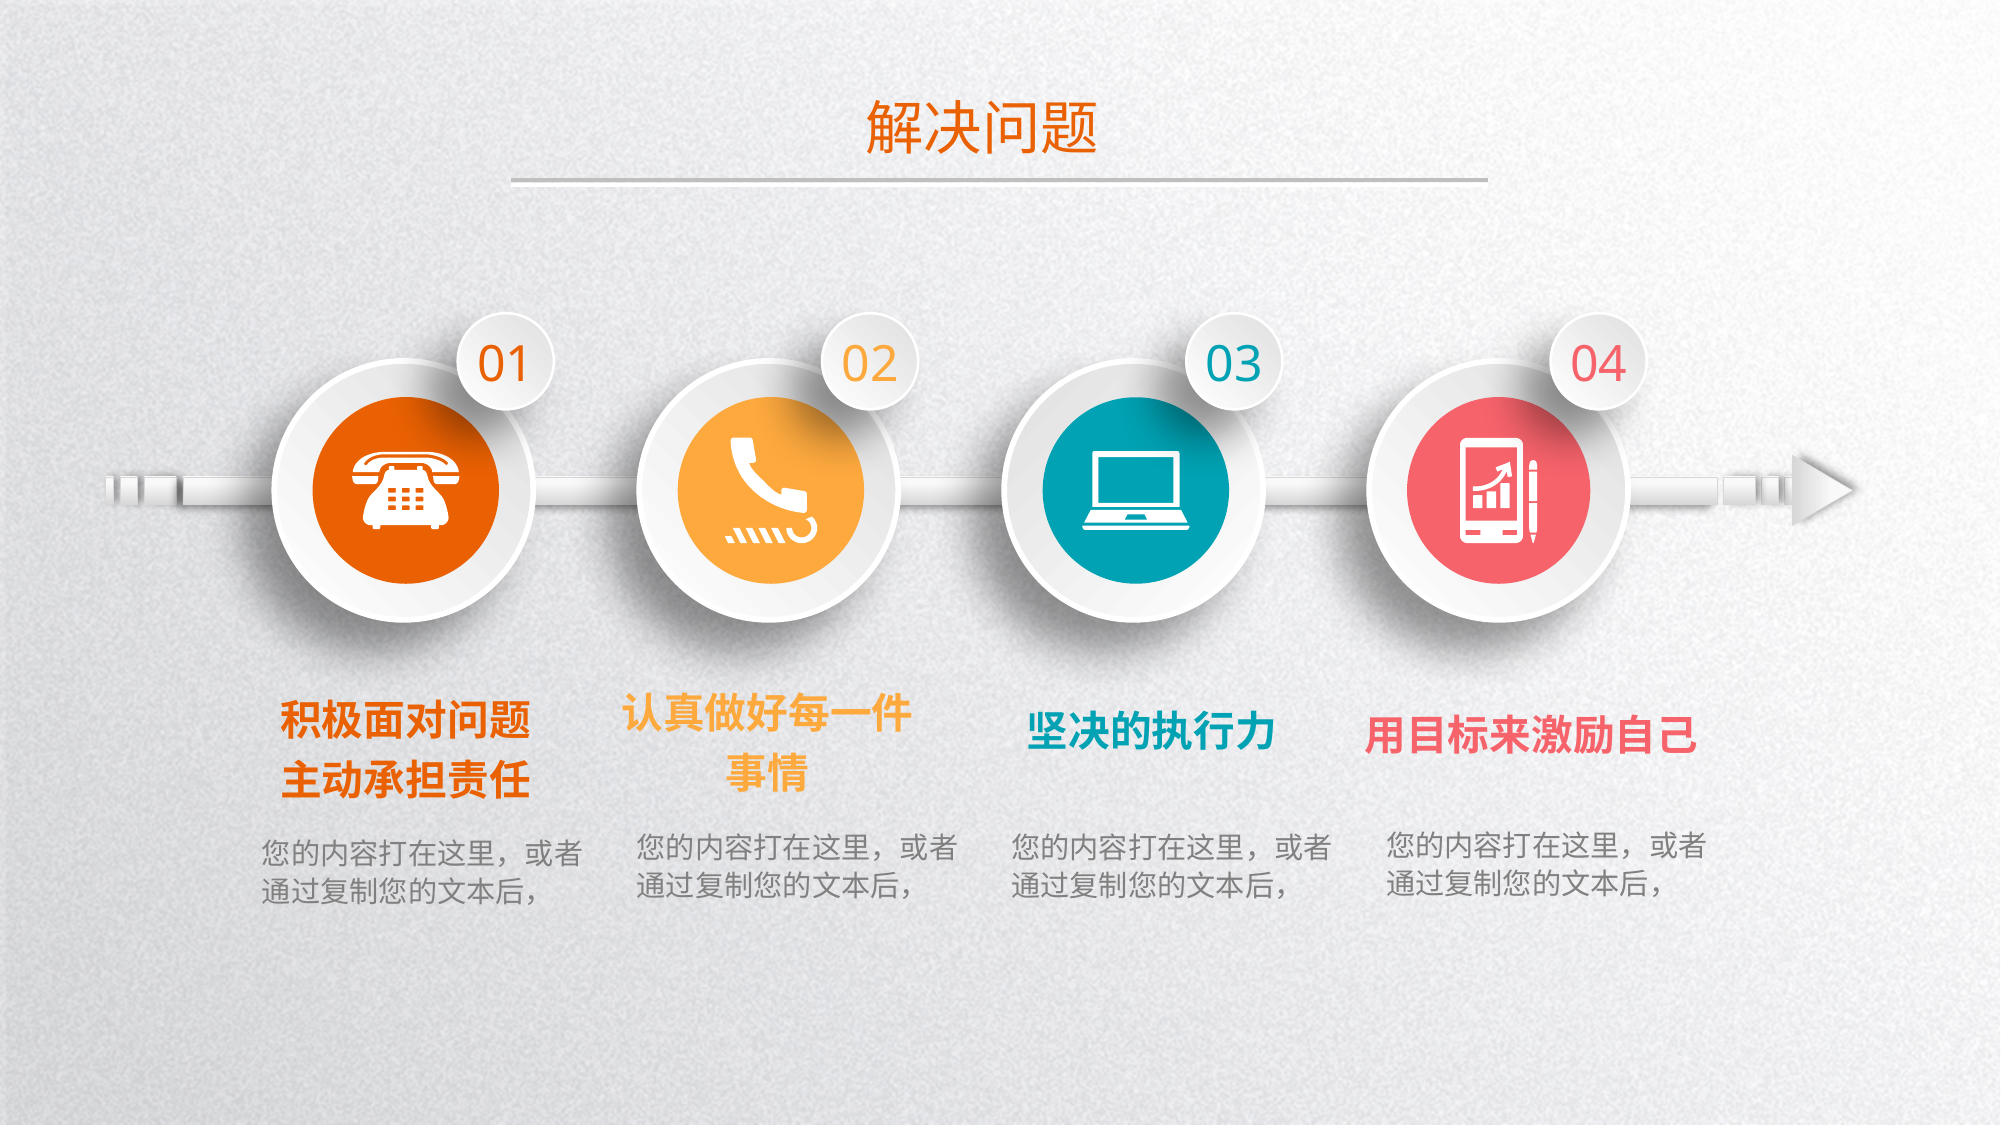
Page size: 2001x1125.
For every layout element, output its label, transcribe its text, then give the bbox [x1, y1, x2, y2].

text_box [1629, 455, 1853, 526]
text_box 积极面对问题 主动承担责任 [257, 683, 629, 816]
text_box 01 [456, 312, 555, 402]
text_box 您的内容打在这里，或者通过复制您的文本后， [619, 817, 990, 934]
text_box 坚决的执行力 [1004, 694, 1375, 762]
picture [0, 0, 2001, 1125]
text_box 03 [1185, 312, 1284, 401]
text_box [1369, 360, 1629, 620]
text_box 02 [821, 312, 920, 401]
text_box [1264, 455, 1369, 526]
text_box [274, 360, 534, 620]
text_box 解决问题 [851, 84, 1114, 169]
text_box 您的内容打在这里，或者通过复制您的文本后， [245, 823, 615, 940]
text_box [511, 179, 1489, 186]
text_box 04 [1549, 312, 1648, 400]
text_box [899, 455, 1004, 526]
text_box 您的内容打在这里，或者通过复制您的文本后， [1369, 815, 1739, 932]
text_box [534, 455, 639, 526]
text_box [1004, 360, 1264, 620]
text_box 您的内容打在这里，或者通过复制您的文本后， [994, 817, 1364, 934]
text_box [105, 455, 274, 526]
text_box 用目标来激励自己 [1341, 698, 1732, 816]
text_box 认真做好每一件事情 [582, 676, 953, 814]
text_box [639, 360, 899, 620]
